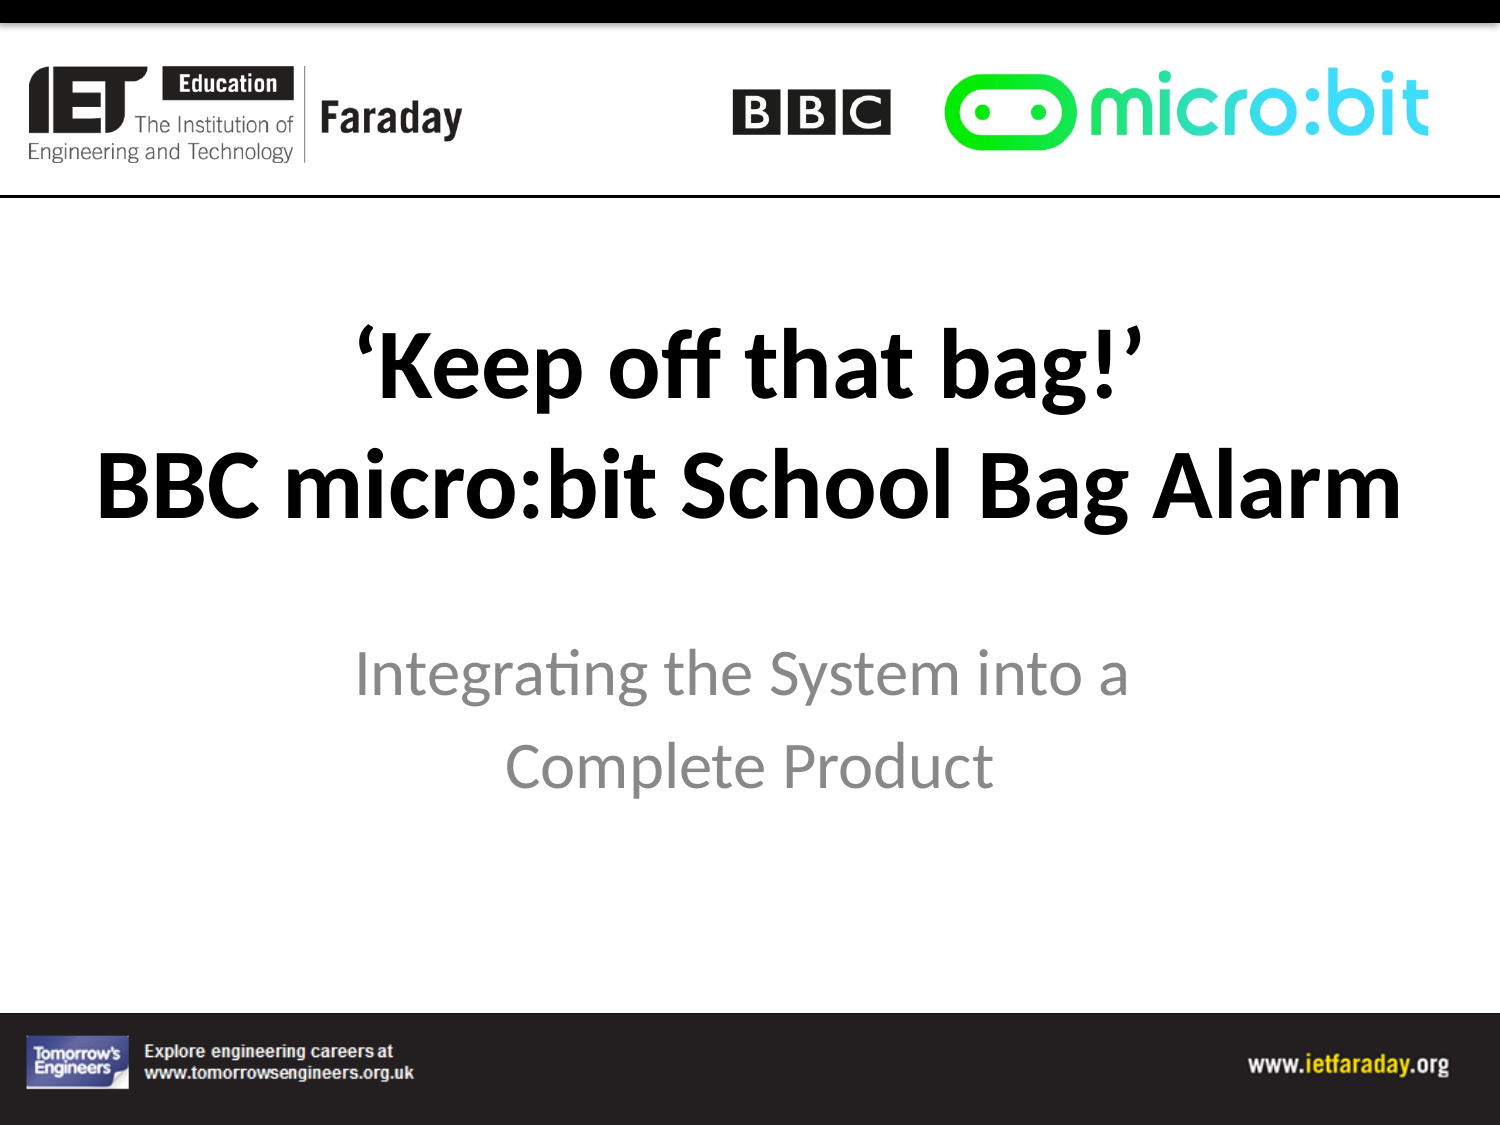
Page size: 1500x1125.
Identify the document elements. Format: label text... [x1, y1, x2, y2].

picture [703, 60, 1436, 160]
picture [29, 66, 462, 163]
picture [0, 1013, 1500, 1125]
subtitle Integrating the System into a Complete Product [206, 621, 1294, 874]
title ‘Keep off that bag!’ BBC micro:bit School Bag Alarm [53, 290, 1447, 469]
